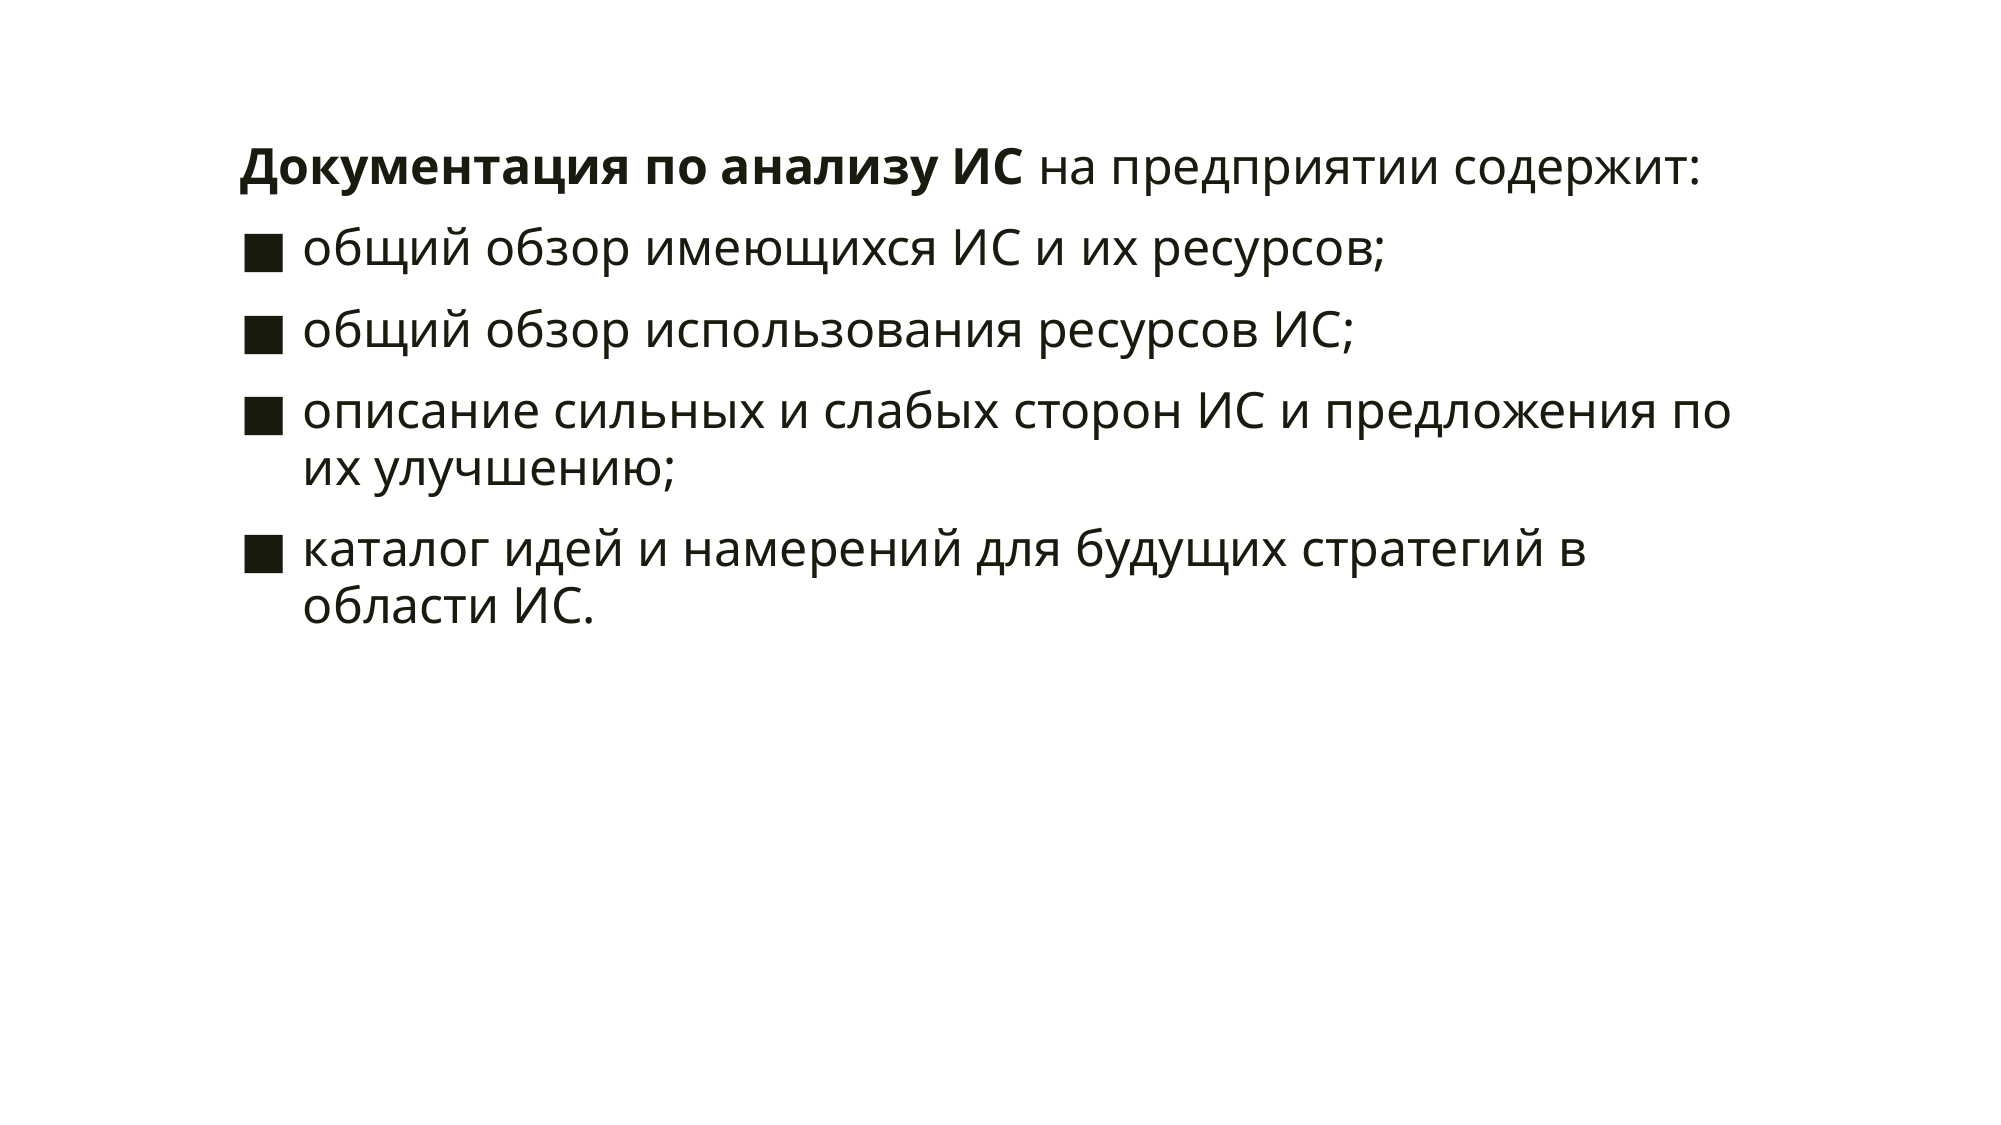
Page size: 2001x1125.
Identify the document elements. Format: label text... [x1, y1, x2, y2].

list Документация по анализу ИС на предприятии содержит: общий обзор имеющихся ИС и их ресурсов; общий обзор использования ресурсов ИС; описание сильных и слабых сторон ИС и предложения по их улучшению; каталог идей и намерений для будущих стратегий в области ИС. [225, 131, 1800, 665]
